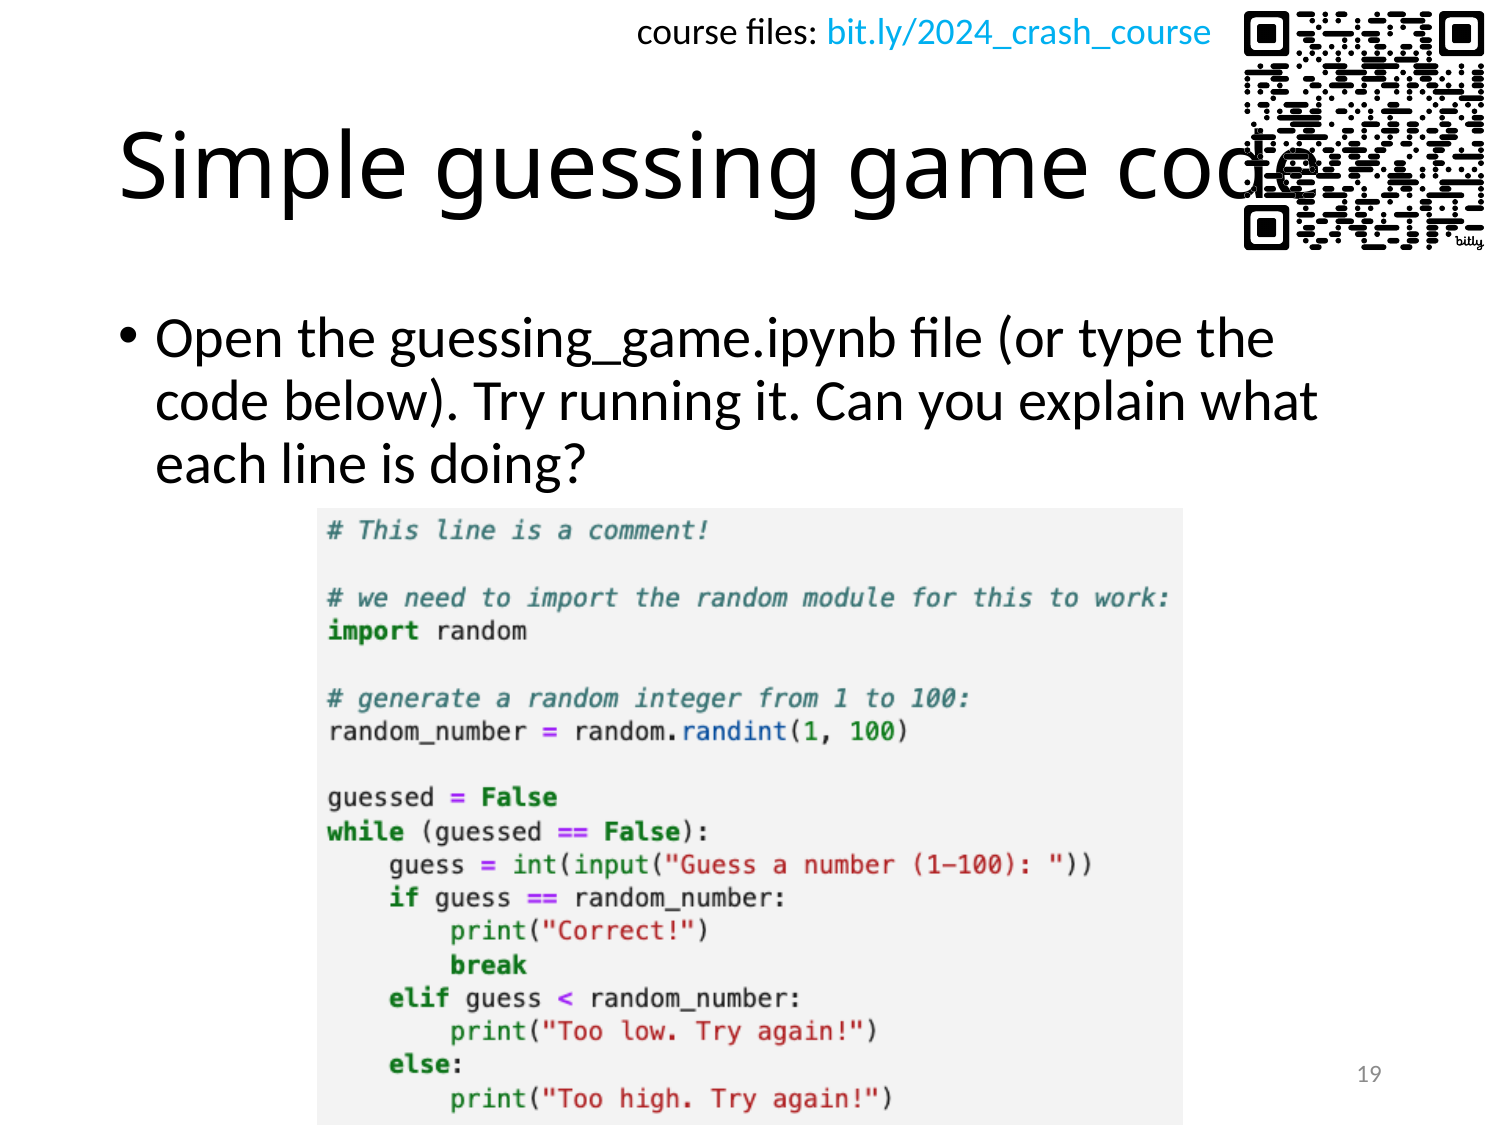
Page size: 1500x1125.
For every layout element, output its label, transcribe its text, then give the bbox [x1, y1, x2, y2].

picture [1218, 0, 1500, 276]
list Open the guessing_game.ipynb file (or type the code below). Try running it. Can you explain what each line is doing? [103, 299, 1397, 1014]
picture [317, 508, 1183, 1125]
text_box course files: bit.ly/2024_crash_course [622, 0, 1218, 60]
title Simple guessing game code [103, 59, 1397, 278]
slide_number 19 [1183, 1042, 1397, 1103]
